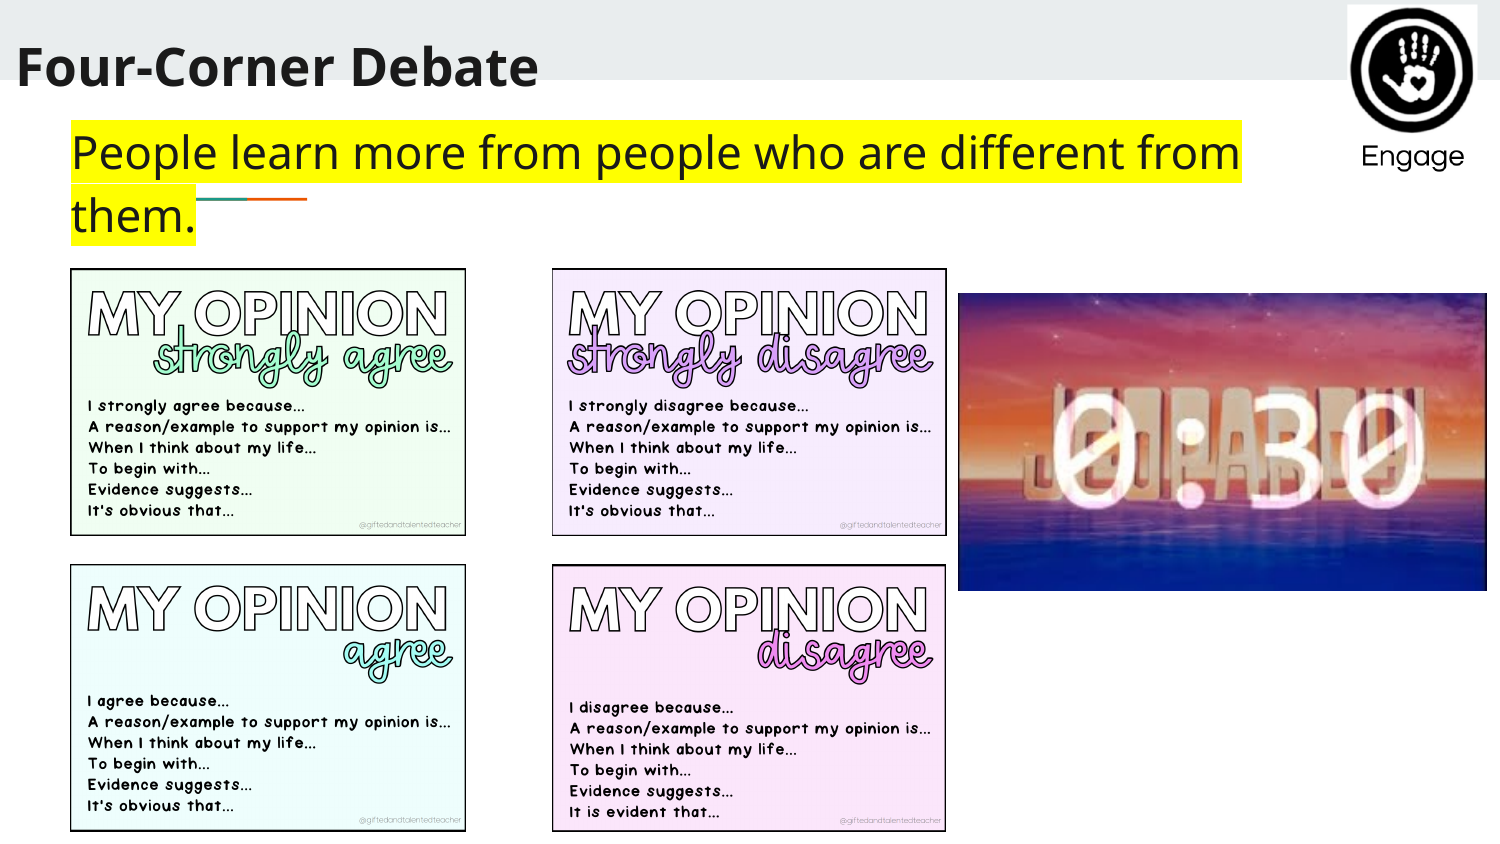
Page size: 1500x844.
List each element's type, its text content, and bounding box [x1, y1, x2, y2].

picture [552, 564, 947, 832]
picture [957, 293, 1487, 592]
picture [70, 268, 466, 537]
list People learn more from people who are different from them. [0, 100, 1375, 216]
picture [70, 564, 466, 833]
picture [551, 268, 947, 537]
picture [1323, 0, 1500, 179]
title Four-Corner Debate [0, 18, 1258, 113]
